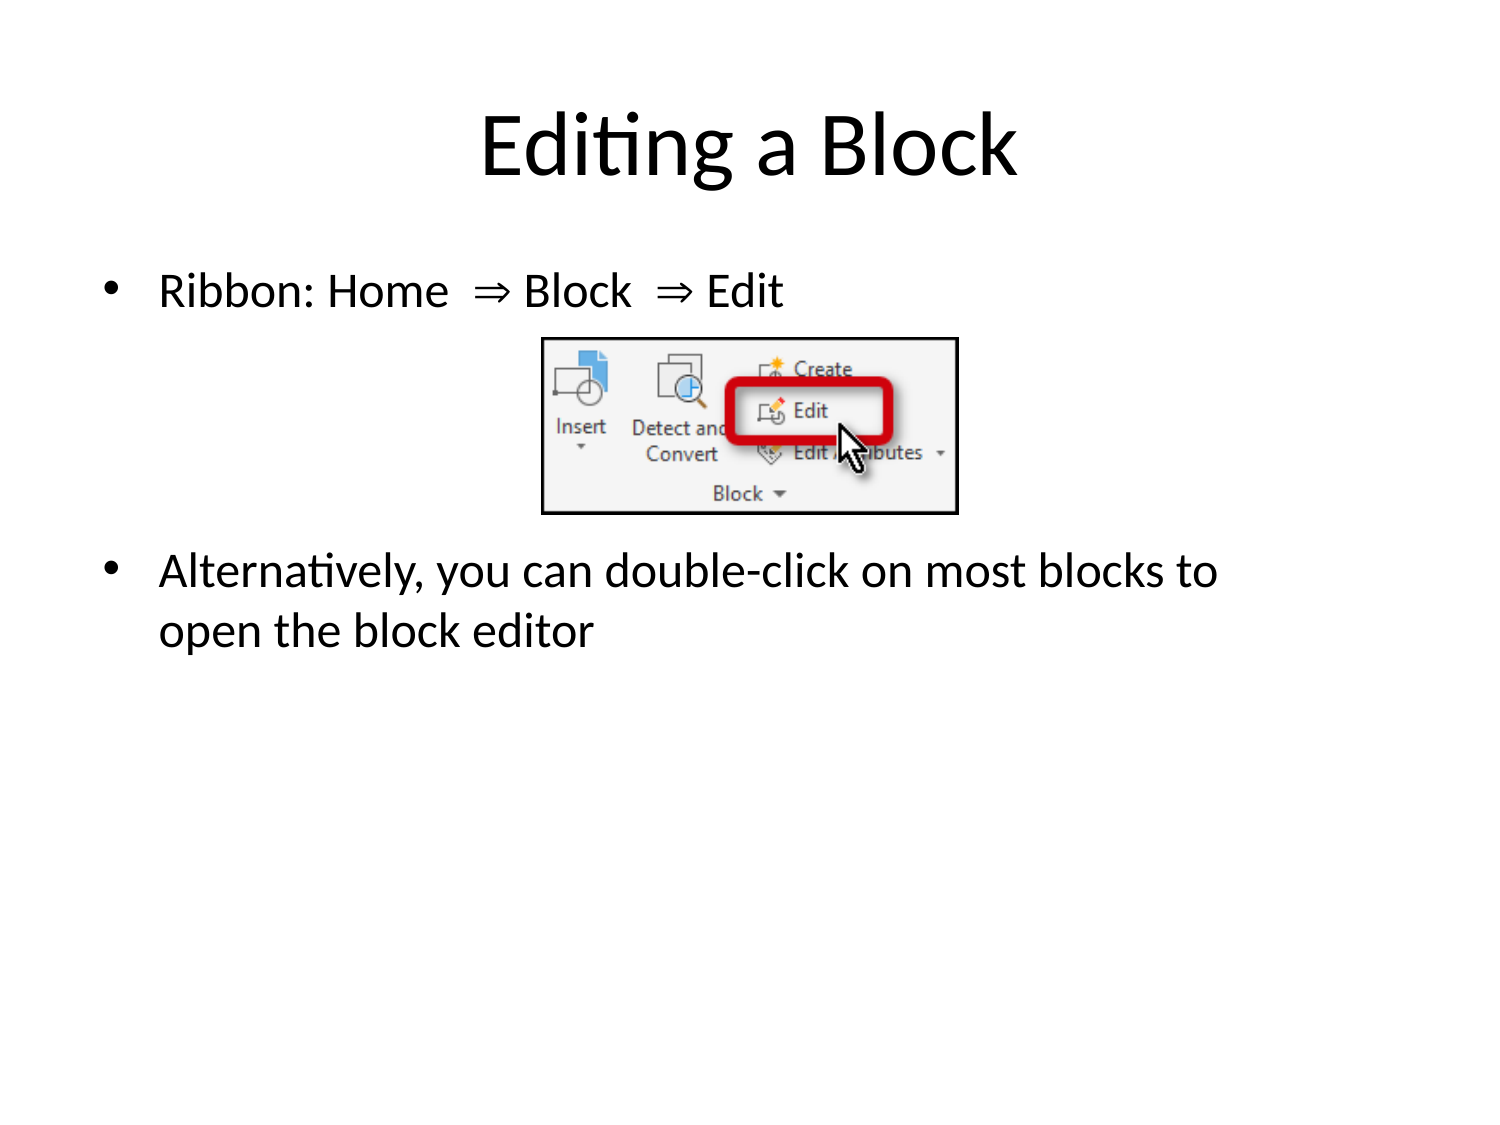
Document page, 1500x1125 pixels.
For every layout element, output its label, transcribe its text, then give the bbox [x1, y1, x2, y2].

title Editing a Block [75, 45, 1425, 233]
list Ribbon: Home  Block  Edit Alternatively, you can double-click on most blocks to open the block editor [87, 249, 1313, 950]
picture [540, 337, 959, 515]
